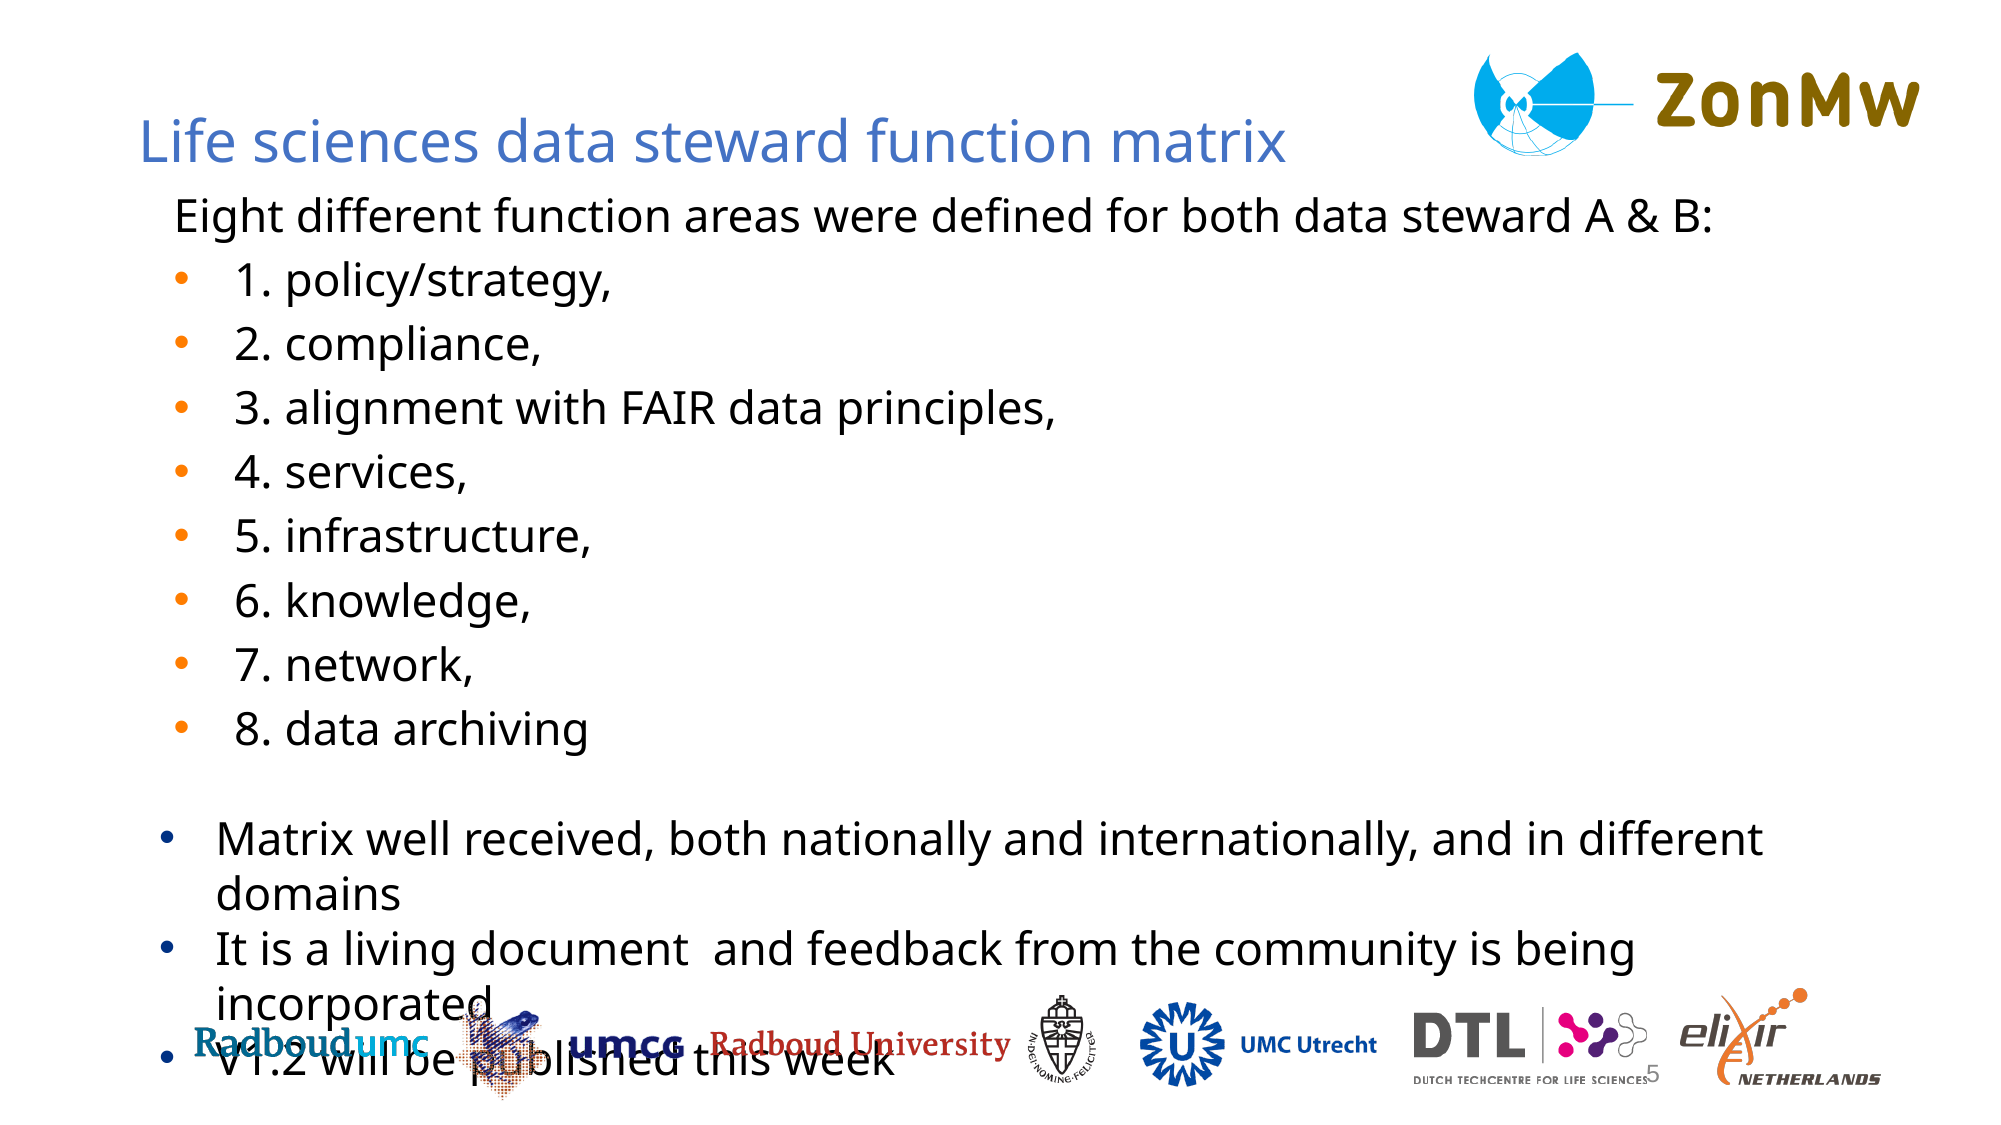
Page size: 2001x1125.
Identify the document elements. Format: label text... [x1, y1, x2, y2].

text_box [179, 956, 1881, 1125]
list Eight different function areas were defined for both data steward A & B: 1. policy/strategy, 2. compliance, 3. alignment with FAIR data principles, 4. services, 5. infrastructure, 6. knowledge, 7. network, 8. data archiving Matrix well received, both nationally and internationally, and in different domains It is a living document and feedback from the community is being incorporated V1.2 will be published this week [144, 178, 1792, 996]
title Life sciences data steward function matrix [123, 50, 1844, 227]
picture [1473, 51, 1921, 156]
